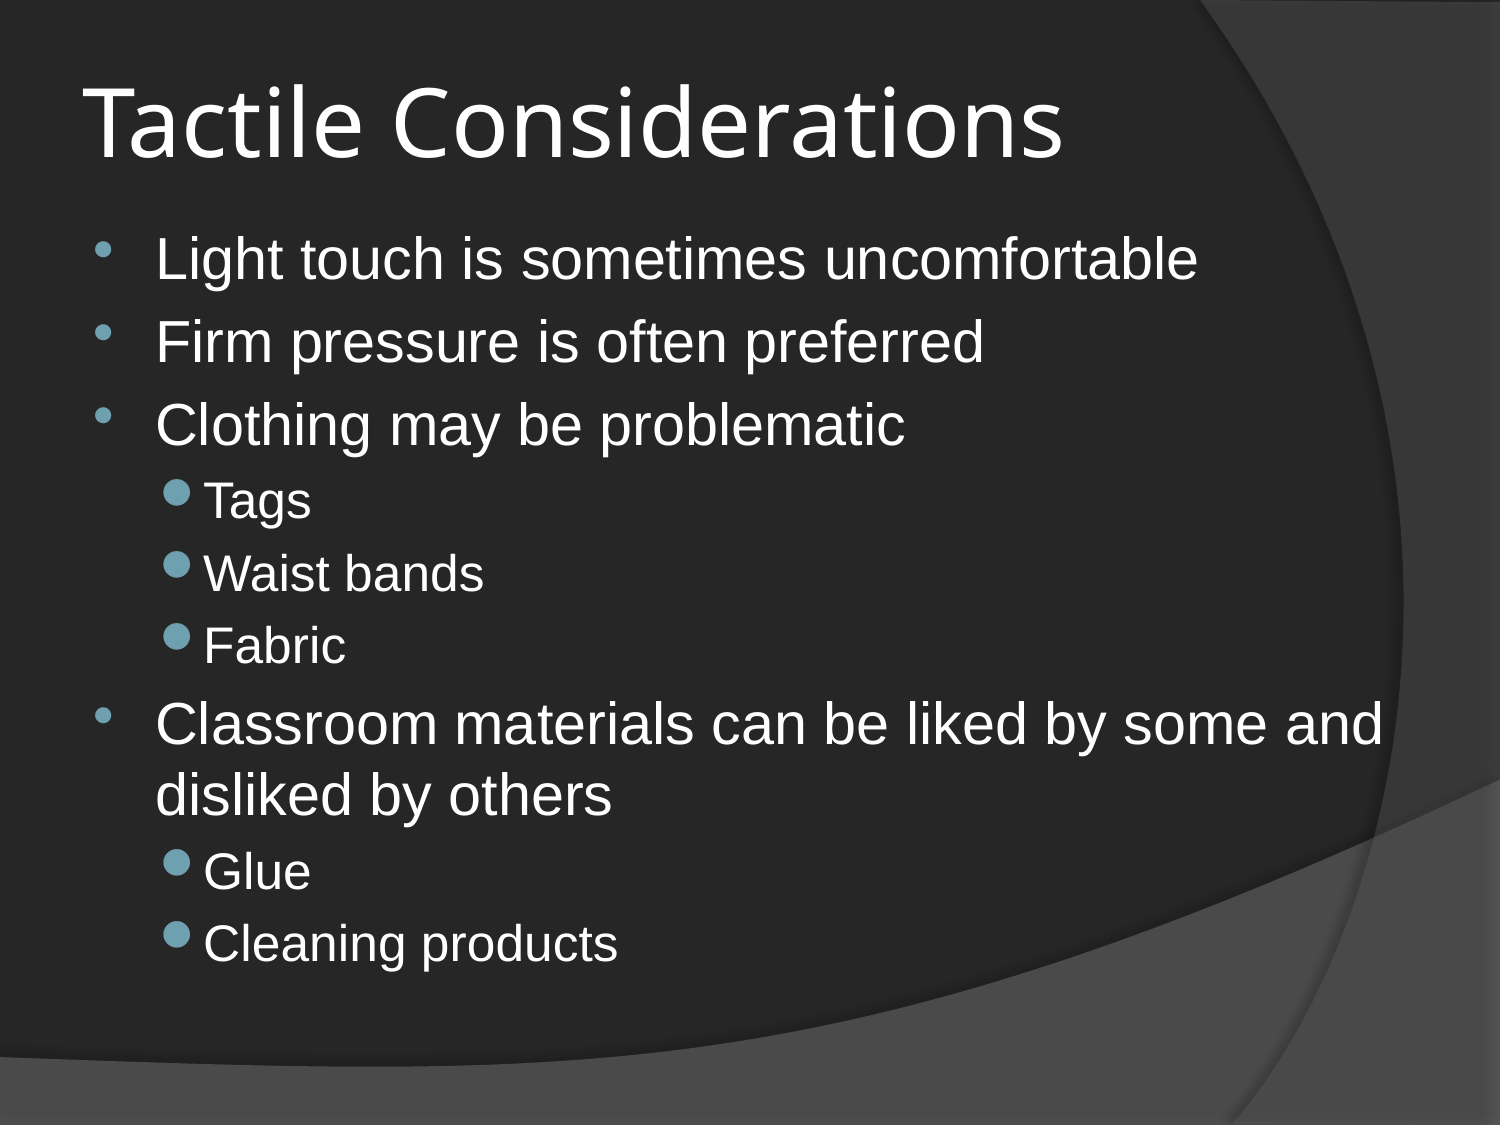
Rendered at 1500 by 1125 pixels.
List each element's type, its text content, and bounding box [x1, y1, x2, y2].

list Light touch is sometimes uncomfortable Firm pressure is often preferred Clothing may be problematic Tags Waist bands Fabric Classroom materials can be liked by some and disliked by others Glue Cleaning products [75, 212, 1425, 981]
title Tactile Considerations [75, 24, 1425, 212]
